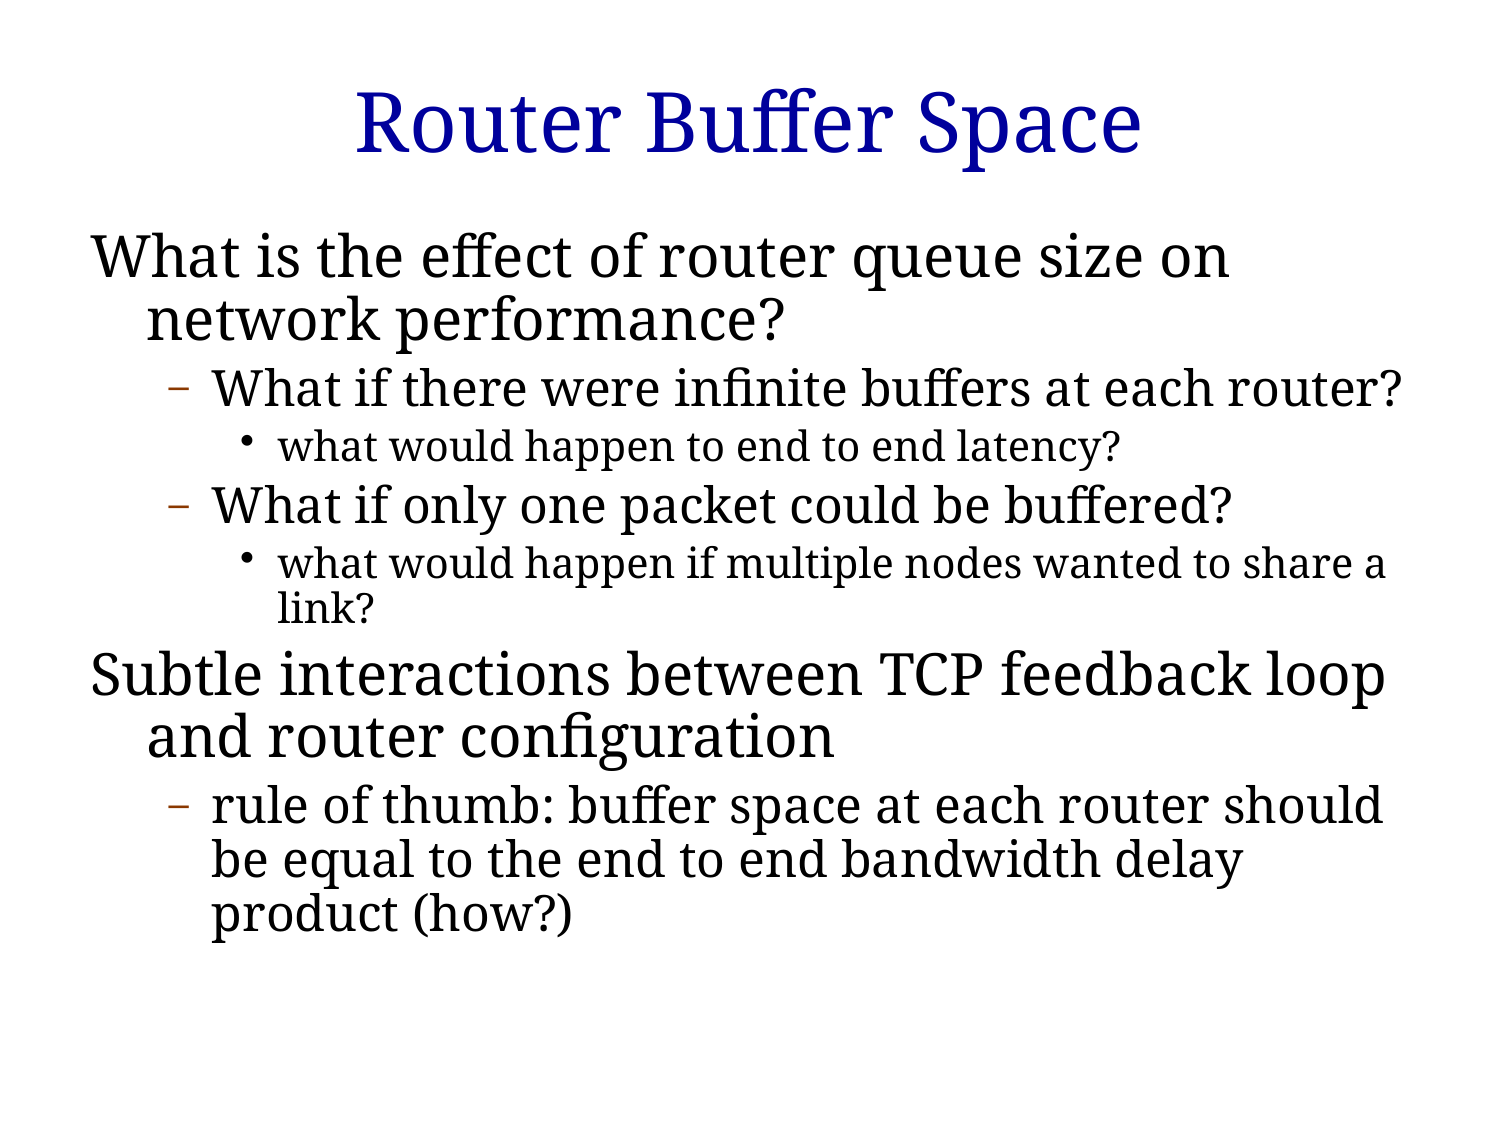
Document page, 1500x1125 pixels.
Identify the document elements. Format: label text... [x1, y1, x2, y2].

title Router Buffer Space [74, 47, 1426, 191]
list What is the effect of router queue size on network performance? What if there were infinite buffers at each router? what would happen to end to end latency? What if only one packet could be buffered? what would happen if multiple nodes wanted to share a link? Subtle interactions between TCP feedback loop and router configuration rule of thumb: buffer space at each router should be equal to the end to end bandwidth delay product (how?) [74, 219, 1426, 963]
